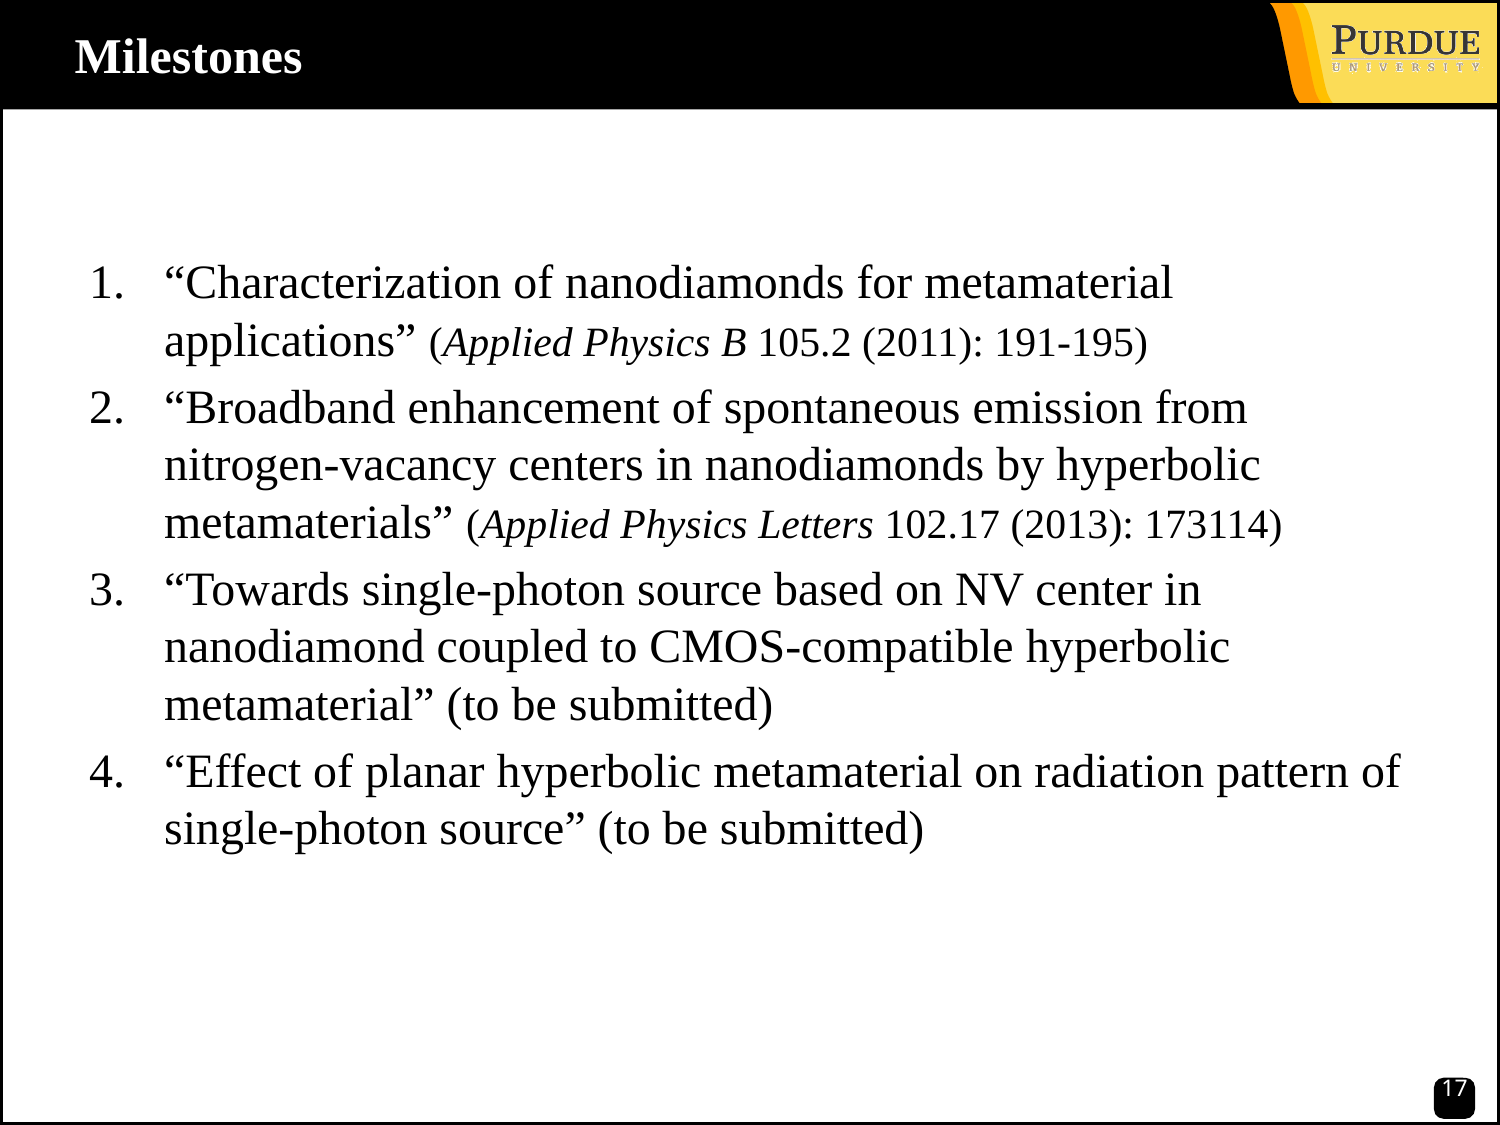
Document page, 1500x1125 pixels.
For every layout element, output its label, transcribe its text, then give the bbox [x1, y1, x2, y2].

list “Characterization of nanodiamonds for metamaterial applications” (Applied Physics B 105.2 (2011): 191-195) “Broadband enhancement of spontaneous emission from nitrogen-vacancy centers in nanodiamonds by hyperbolic metamaterials” (Applied Physics Letters 102.17 (2013): 173114) “Towards single-photon source based on NV center in nanodiamond coupled to CMOS-compatible hyperbolic metamaterial” (to be submitted) “Effect of planar hyperbolic metamaterial on radiation pattern of single-photon source” (to be submitted) [75, 243, 1425, 1005]
title Milestones [5, 19, 1263, 88]
picture [1323, 20, 1489, 75]
